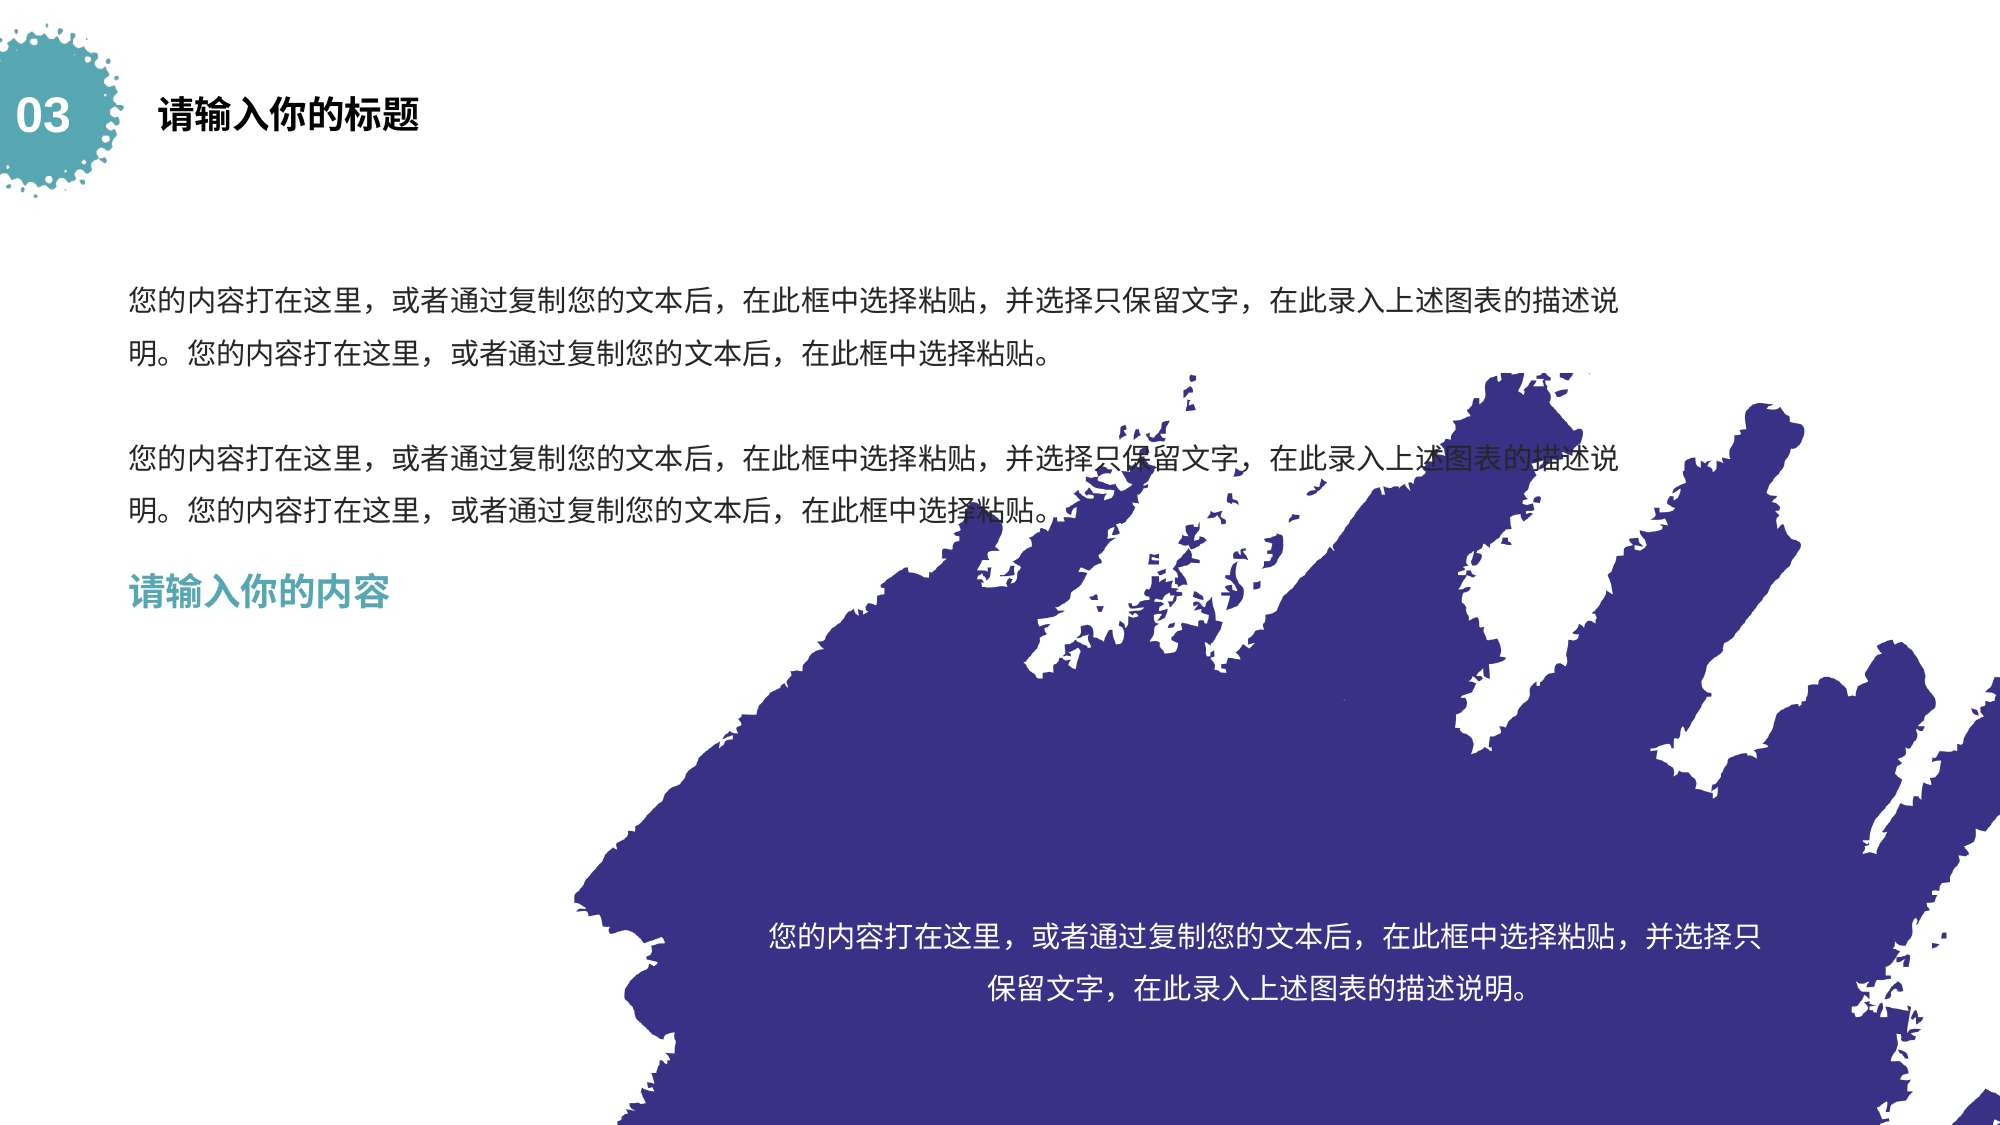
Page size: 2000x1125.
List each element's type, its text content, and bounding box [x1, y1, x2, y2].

picture [0, 9, 170, 219]
text_box 请输入你的内容 [113, 560, 445, 621]
text_box 请输入你的标题 [175, 83, 435, 144]
text_box 您的内容打在这里，或者通过复制您的文本后，在此框中选择粘贴，并选择只保留文字，在此录入上述图表的描述说明。您的内容打在这里，或者通过复制您的文本后，在此框中选择粘贴。 您的内容打在这里，或者通过复制您的文本后，在此框中选择粘贴，并选择只保留文字，在此录入上述图表的描述说明。您的内容打在这里，或者通过复制您的文本后，在此框中选择粘贴。 [113, 257, 1644, 535]
picture [523, 373, 2000, 1125]
